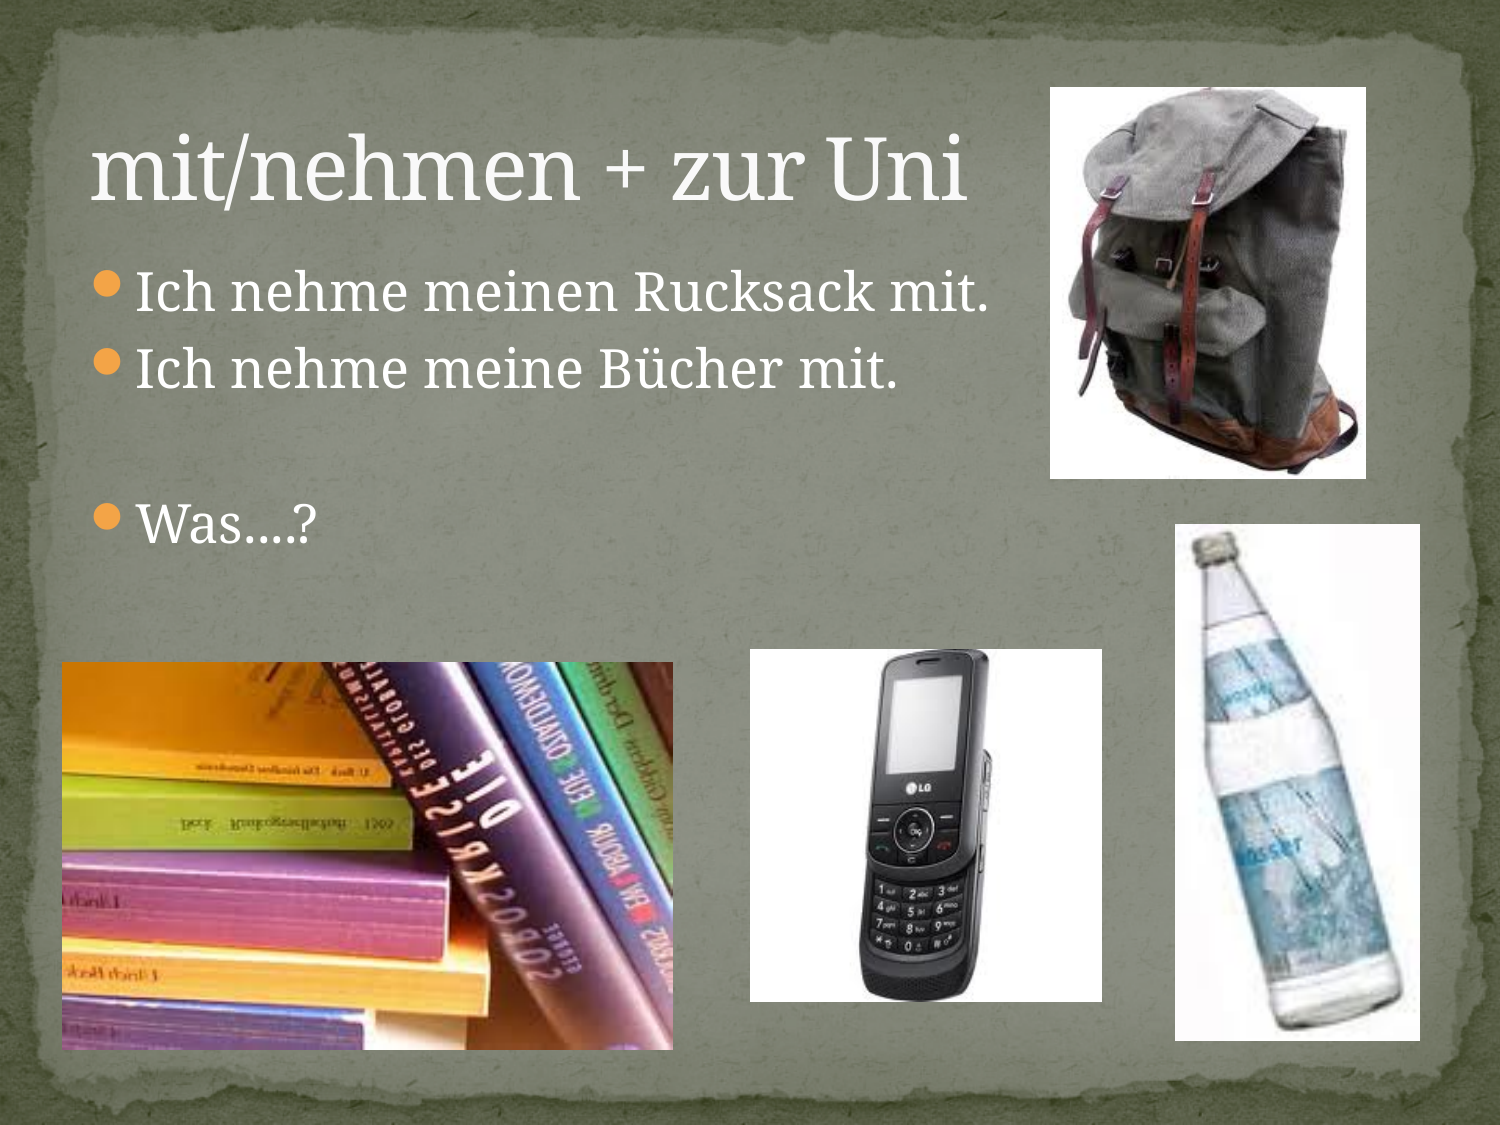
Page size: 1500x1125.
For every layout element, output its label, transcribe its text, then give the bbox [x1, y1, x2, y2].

list Ich nehme meinen Rucksack mit. Ich nehme meine Bücher mit. Was....? [75, 249, 1425, 1000]
title mit/nehmen + zur Uni [74, 24, 1425, 225]
picture [750, 649, 1102, 1002]
picture [1175, 524, 1420, 1041]
picture [62, 662, 673, 1050]
picture [1050, 87, 1366, 479]
